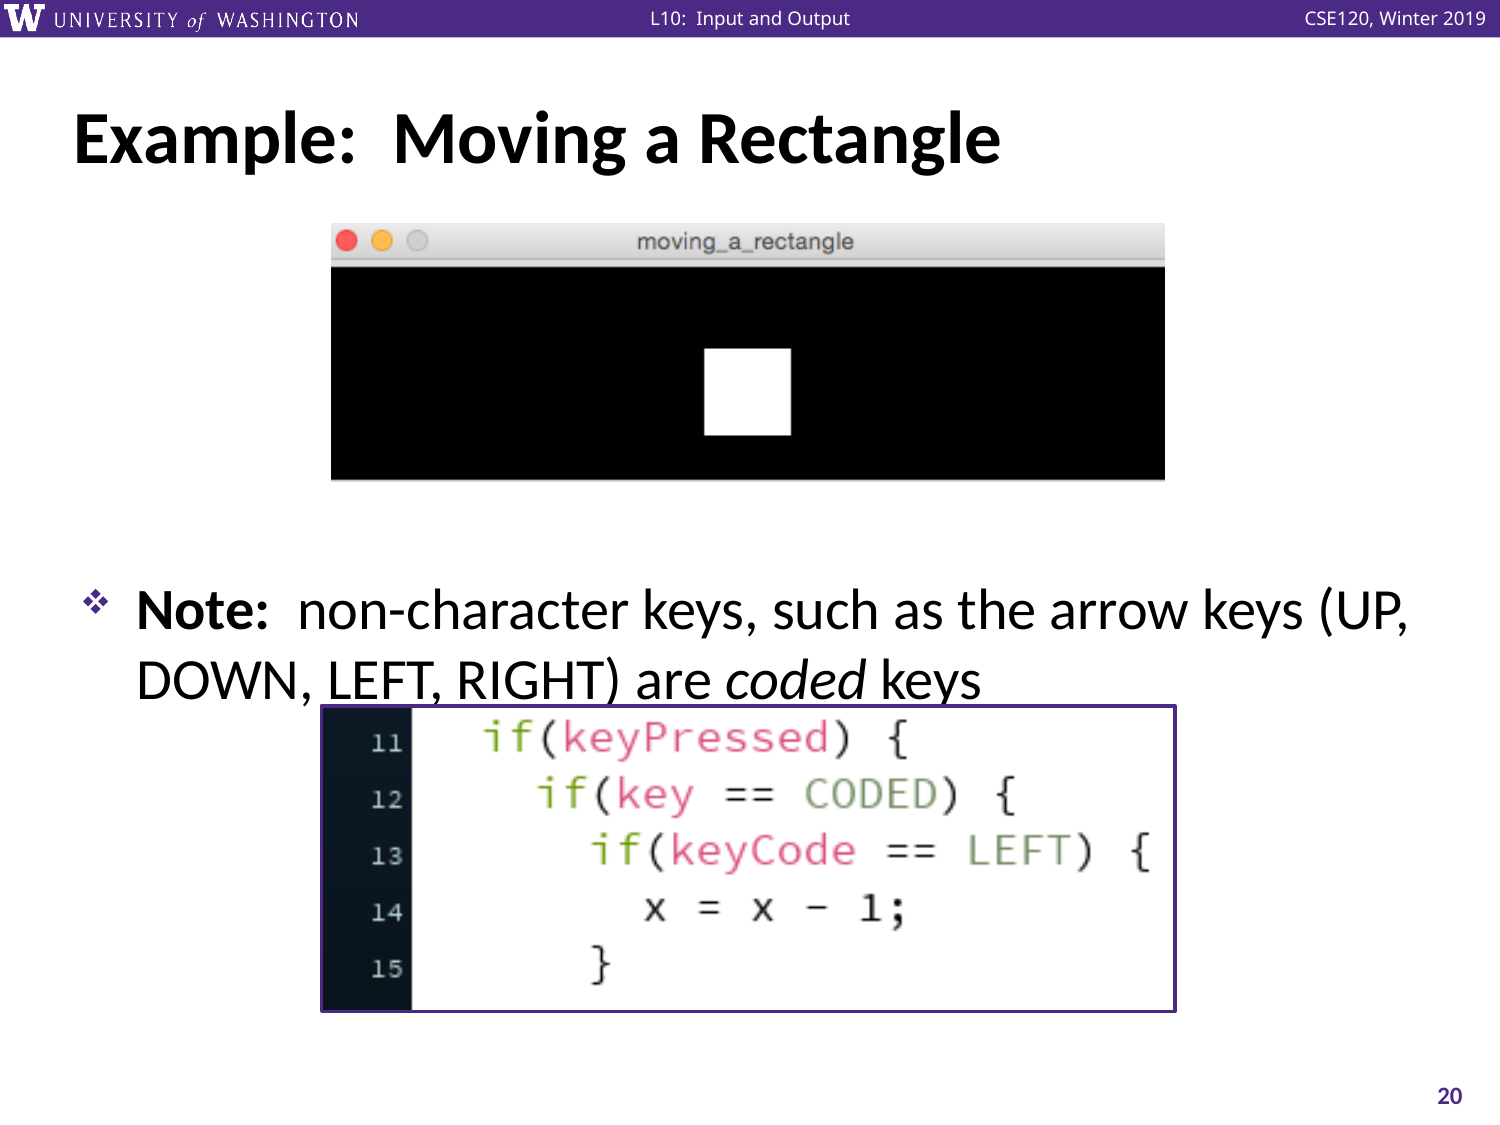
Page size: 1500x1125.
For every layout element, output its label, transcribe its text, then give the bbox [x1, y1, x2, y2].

picture [4, 4, 358, 32]
picture [322, 707, 1174, 1010]
title Example: Moving a Rectangle [58, 71, 1438, 197]
list Note: non-character keys, such as the arrow keys (UP, DOWN, LEFT, RIGHT) are coded keys [64, 223, 1438, 1040]
picture [331, 223, 1165, 482]
slide_number 20 [1400, 1065, 1500, 1125]
